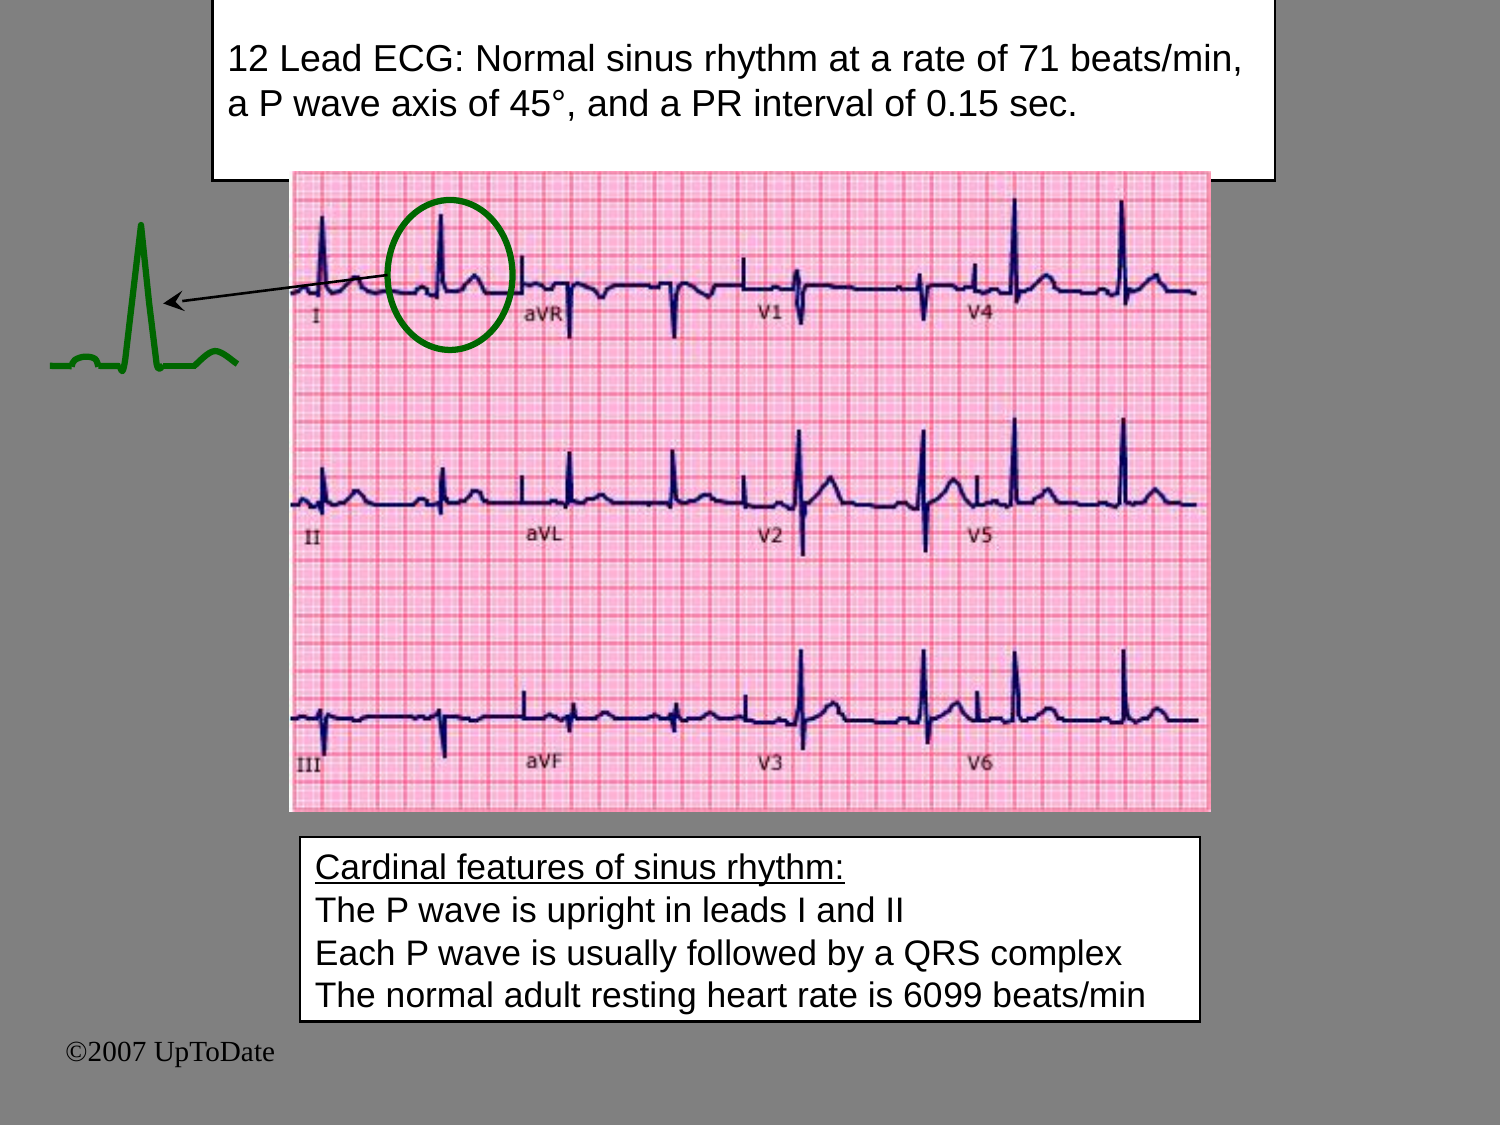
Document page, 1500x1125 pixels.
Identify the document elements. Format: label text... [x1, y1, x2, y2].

title 12 Lead ECG: Normal sinus rhythm at a rate of 71 beats/min, a P wave axis of 45°, and a PR interval of 0.15 sec. [211, 0, 1276, 182]
text_box Cardinal features of sinus rhythm: The P wave is upright in leads I and II Each P wave is usually followed by a QRS complex The normal adult resting heart rate is 60­99 beats/min [299, 837, 1200, 1022]
text_box ©2007 UpToDate [50, 1025, 298, 1075]
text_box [0, 170, 1211, 812]
